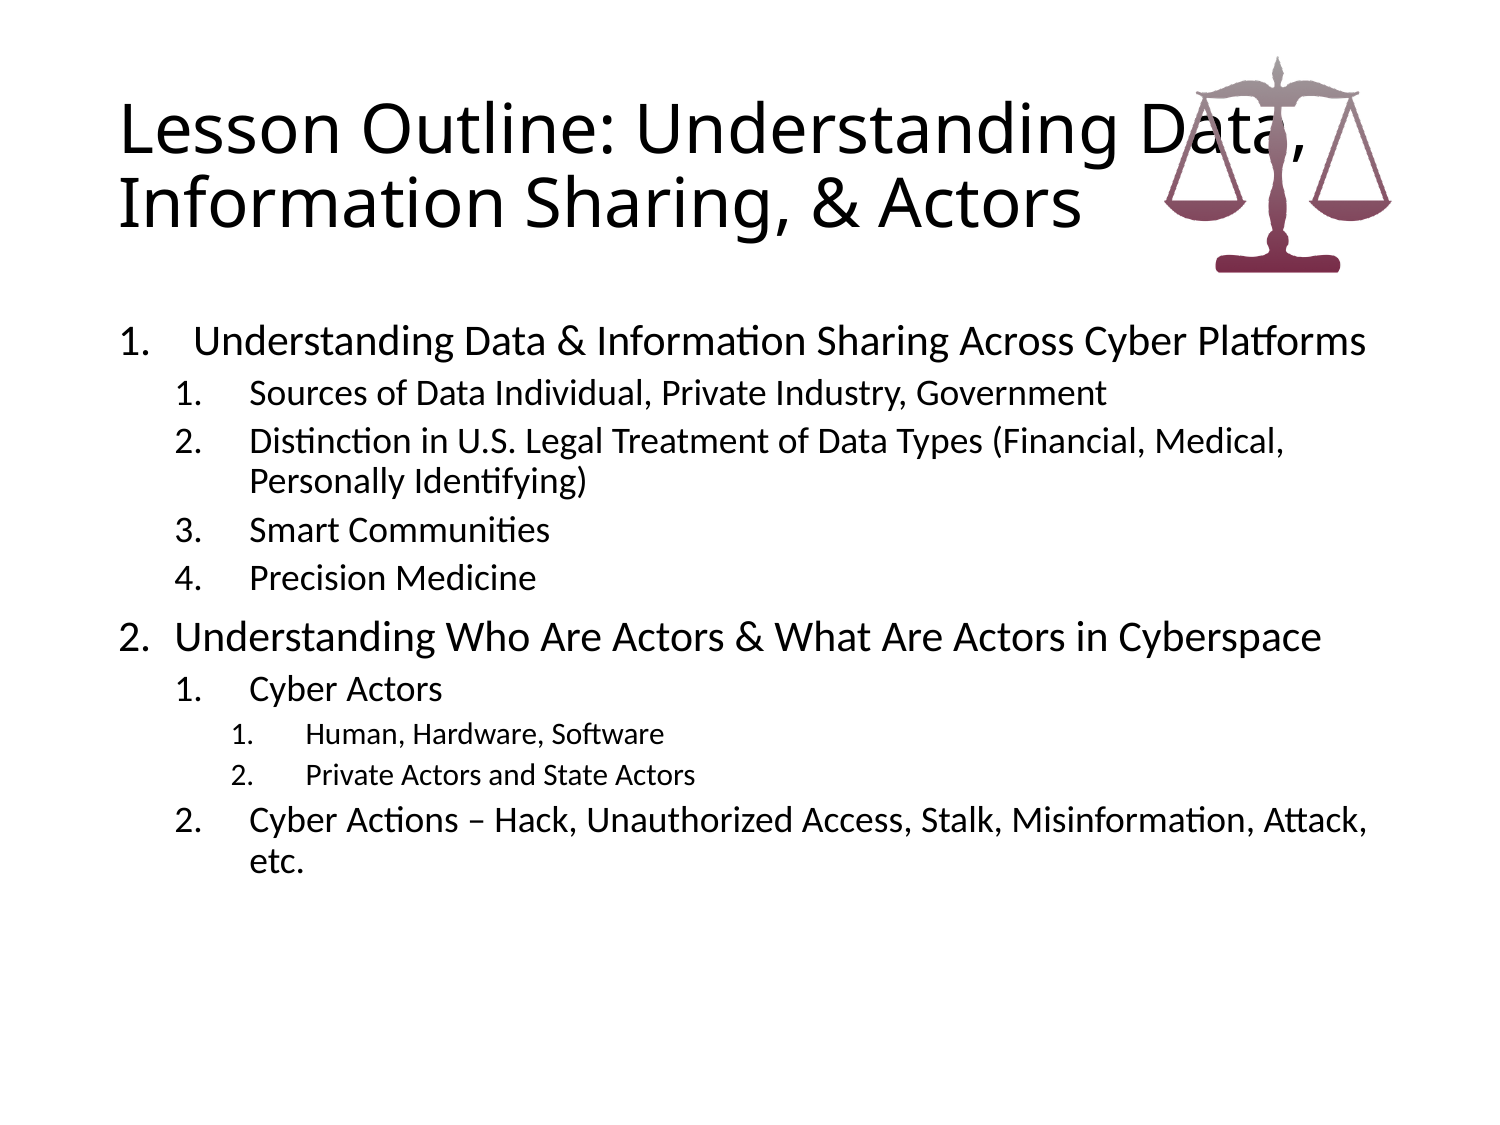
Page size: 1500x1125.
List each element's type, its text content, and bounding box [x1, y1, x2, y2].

picture [1158, 50, 1397, 278]
list Understanding Data & Information Sharing Across Cyber Platforms Sources of Data Individual, Private Industry, Government Distinction in U.S. Legal Treatment of Data Types (Financial, Medical, Personally Identifying) Smart Communities Precision Medicine Understanding Who Are Actors & What Are Actors in Cyberspace Cyber Actors Human, Hardware, Software Private Actors and State Actors Cyber Actions – Hack, Unauthorized Access, Stalk, Misinformation, Attack, etc. [102, 310, 1398, 1025]
title Lesson Outline: Understanding Data, Information Sharing, & Actors [102, 59, 1158, 278]
